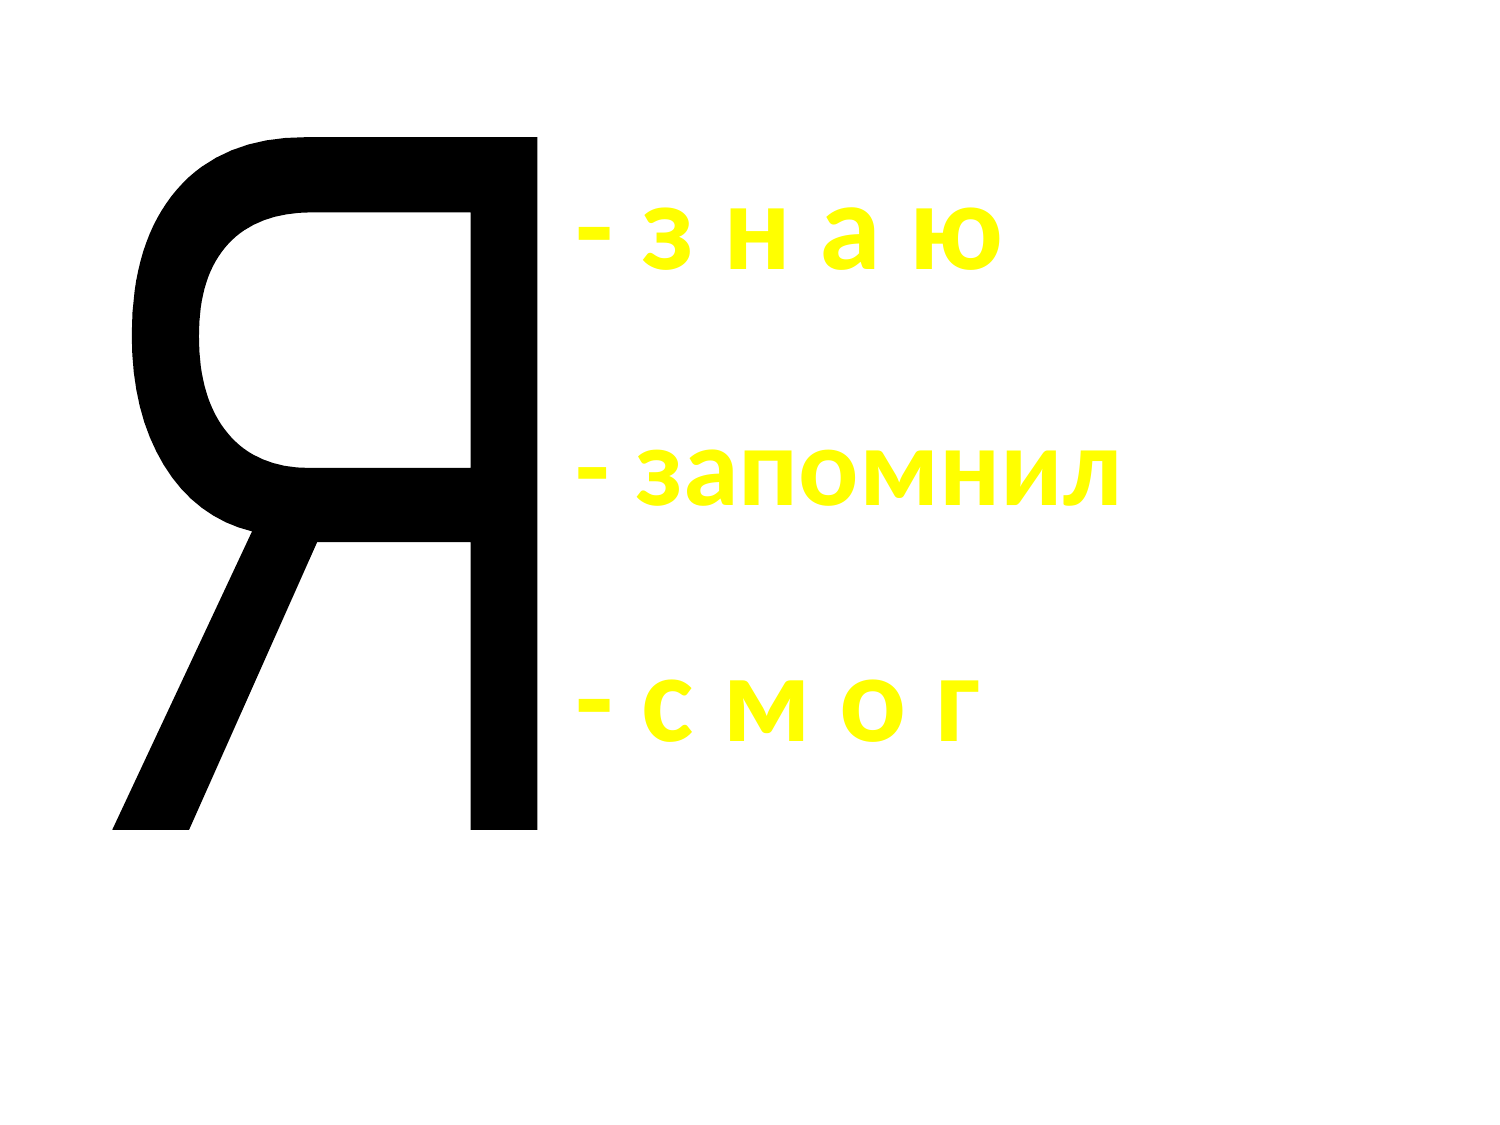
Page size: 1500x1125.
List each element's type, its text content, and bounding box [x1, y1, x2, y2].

text_box - запомнил [560, 385, 1500, 536]
text_box - з н а ю [560, 137, 1235, 302]
text_box - с м о г [560, 609, 1223, 775]
